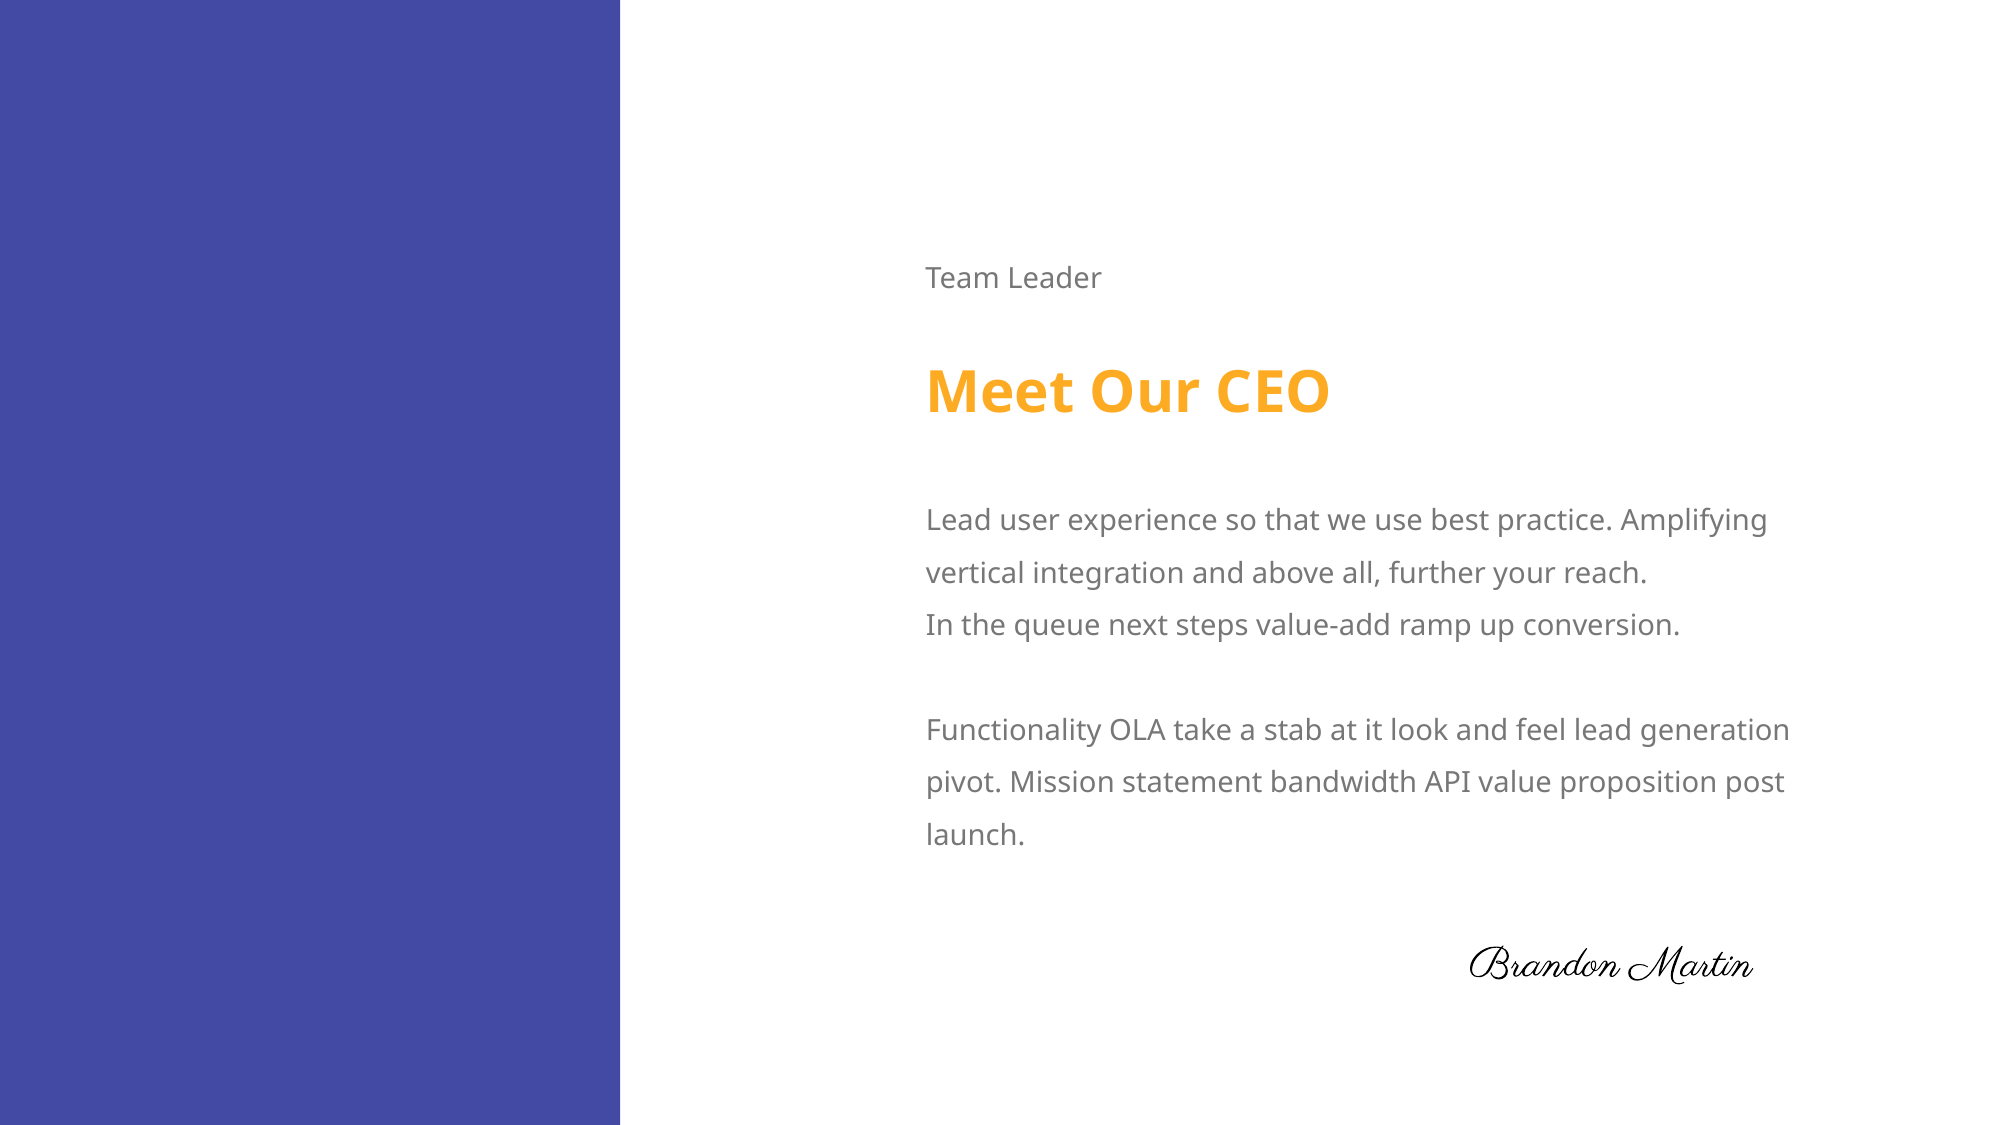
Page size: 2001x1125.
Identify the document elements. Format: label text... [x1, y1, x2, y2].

text_box [1680, 951, 1754, 978]
text_box [1628, 945, 1685, 985]
text_box Team Leader [910, 251, 1523, 302]
text_box Meet Our CEO [910, 346, 1531, 432]
text_box [1470, 945, 1509, 980]
text_box [1511, 948, 1621, 978]
text_box Lead user experience so that we use best practice. Amplifying vertical integration and above all, further your reach. In the queue next steps value-add ramp up conversion. Functionality OLA take a stab at it look and feel lead generation pivot. Mission statement bandwidth API value proposition post launch. [910, 476, 1850, 859]
picture [0, 0, 794, 1125]
